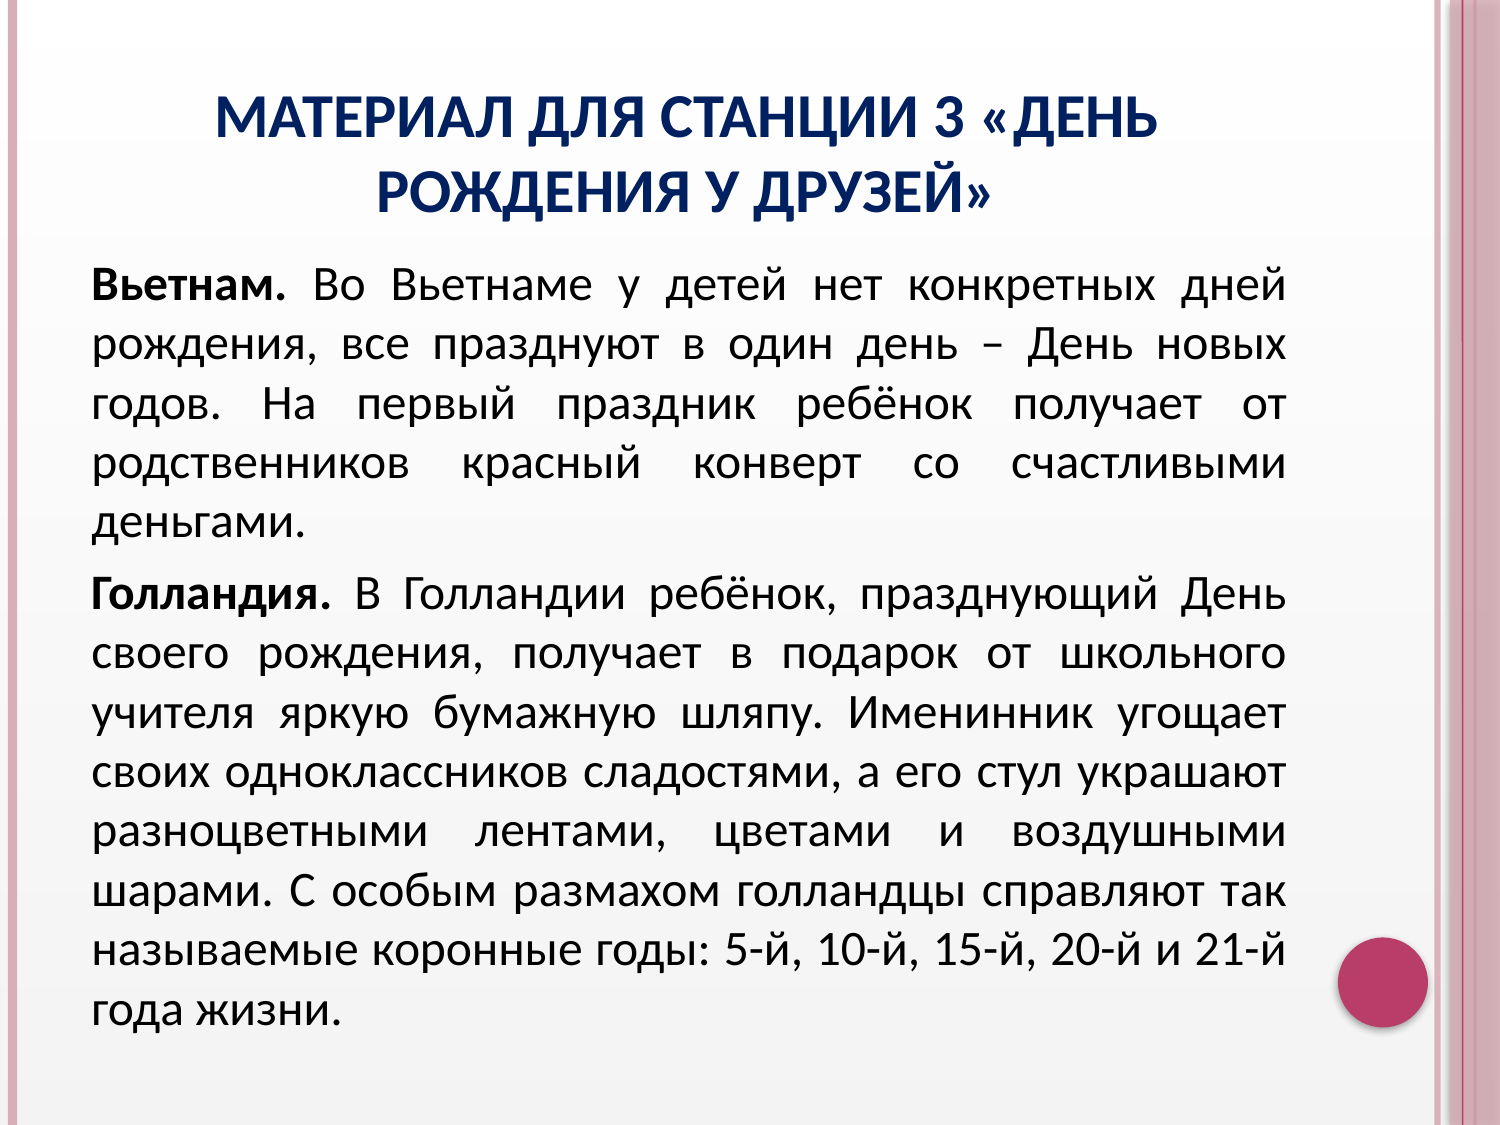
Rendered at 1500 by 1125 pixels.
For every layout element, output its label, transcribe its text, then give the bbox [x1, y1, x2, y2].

list Вьетнам. Во Вьетнаме у детей нет конкретных дней рождения, все празднуют в один день – День новых годов. На первый праздник ребёнок получает от родственников красный конверт со счастливыми деньгами. Голландия. В Голландии ребёнок, празднующий День своего рождения, получает в подарок от школьного учителя яркую бумажную шляпу. Именинник угощает своих одноклассников сладостями, а его стул украшают разноцветными лентами, цветами и воздушными шарами. С особым размахом голландцы справляют так называемые коронные годы: 5-й, 10-й, 15-й, 20-й и 21-й года жизни. [76, 243, 1302, 1043]
title Материал для станции 3 «День рождения у друзей» [75, 45, 1300, 233]
